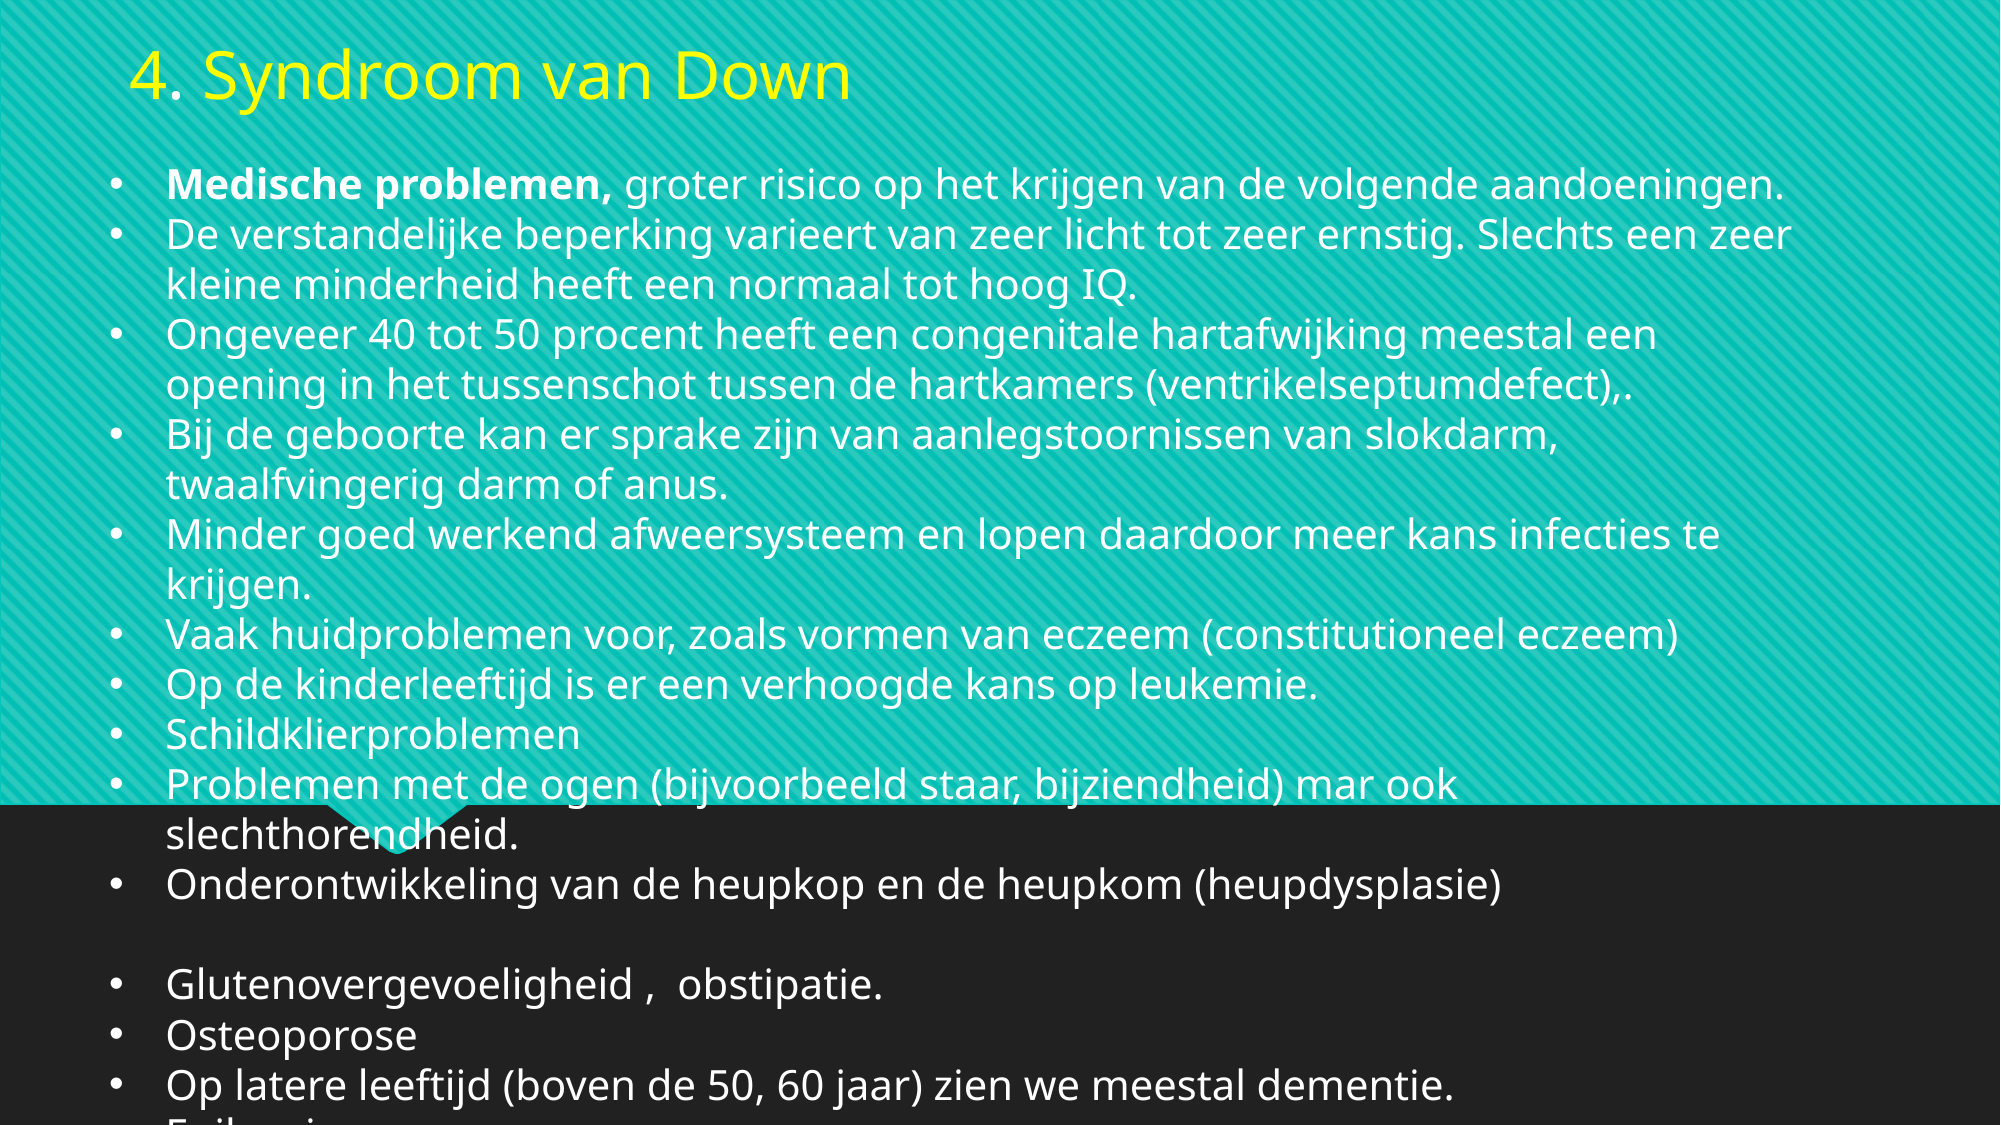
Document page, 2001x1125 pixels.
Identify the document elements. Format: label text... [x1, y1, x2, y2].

text_box Medische problemen, groter risico op het krijgen van de volgende aandoeningen. De verstandelijke beperking varieert van zeer licht tot zeer ernstig. Slechts een zeer kleine minderheid heeft een normaal tot hoog IQ. Ongeveer 40 tot 50 procent heeft een congenitale hartafwijking meestal een opening in het tussenschot tussen de hartkamers (ventrikelseptumdefect),. Bij de geboorte kan er sprake zijn van aanlegstoornissen van slokdarm, twaalfvingerig darm of anus. Minder goed werkend afweersysteem en lopen daardoor meer kans infecties te krijgen. Vaak huidproblemen voor, zoals vormen van eczeem (constitutioneel eczeem) Op de kinderleeftijd is er een verhoogde kans op leukemie. Schildklierproblemen Problemen met de ogen (bijvoorbeeld staar, bijziendheid) mar ook slechthorendheid. Onderontwikkeling van de heupkop en de heupkom (heupdysplasie) Glutenovergevoeligheid , obstipatie. Osteoporose Op latere leeftijd (boven de 50, 60 jaar) zien we meestal dementie. Epilepsie. [94, 150, 1826, 1125]
text_box 4. Syndroom van Down [114, 25, 869, 121]
